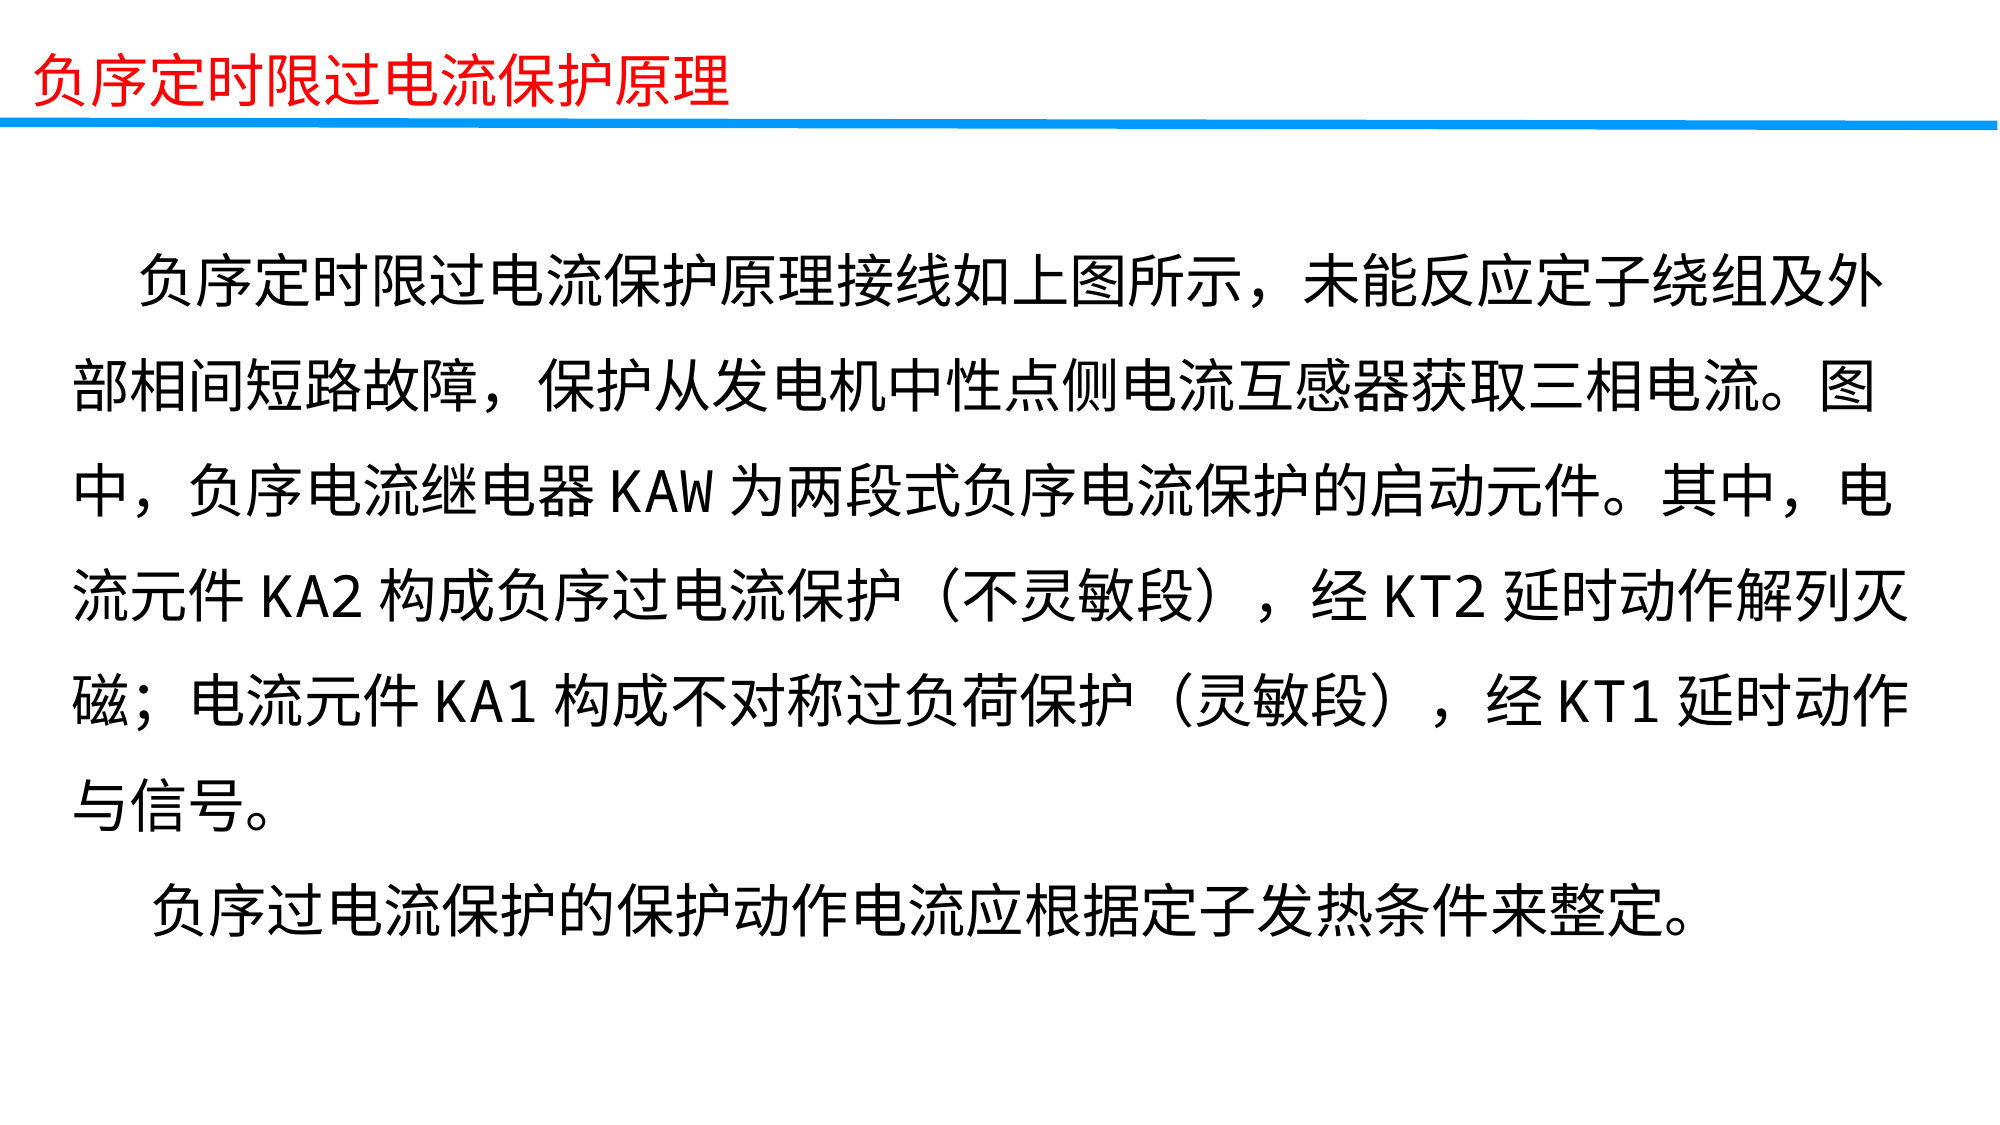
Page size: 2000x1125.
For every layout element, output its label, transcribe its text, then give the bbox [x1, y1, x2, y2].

text_box 负序定时限过电流保护原理接线如上图所示，未能反应定子绕组及外部相间短路故障，保护从发电机中性点侧电流互感器获取三相电流。图中，负序电流继电器KAW为两段式负序电流保护的启动元件。其中，电流元件KA2构成负序过电流保护（不灵敏段），经KT2延时动作解列灭磁；电流元件KA1构成不对称过负荷保护（灵敏段），经KT1延时动作与信号。 负序过电流保护的保护动作电流应根据定子发热条件来整定。 [56, 201, 1944, 952]
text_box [0, 122, 1998, 126]
text_box 负序定时限过电流保护原理 [17, 36, 781, 121]
